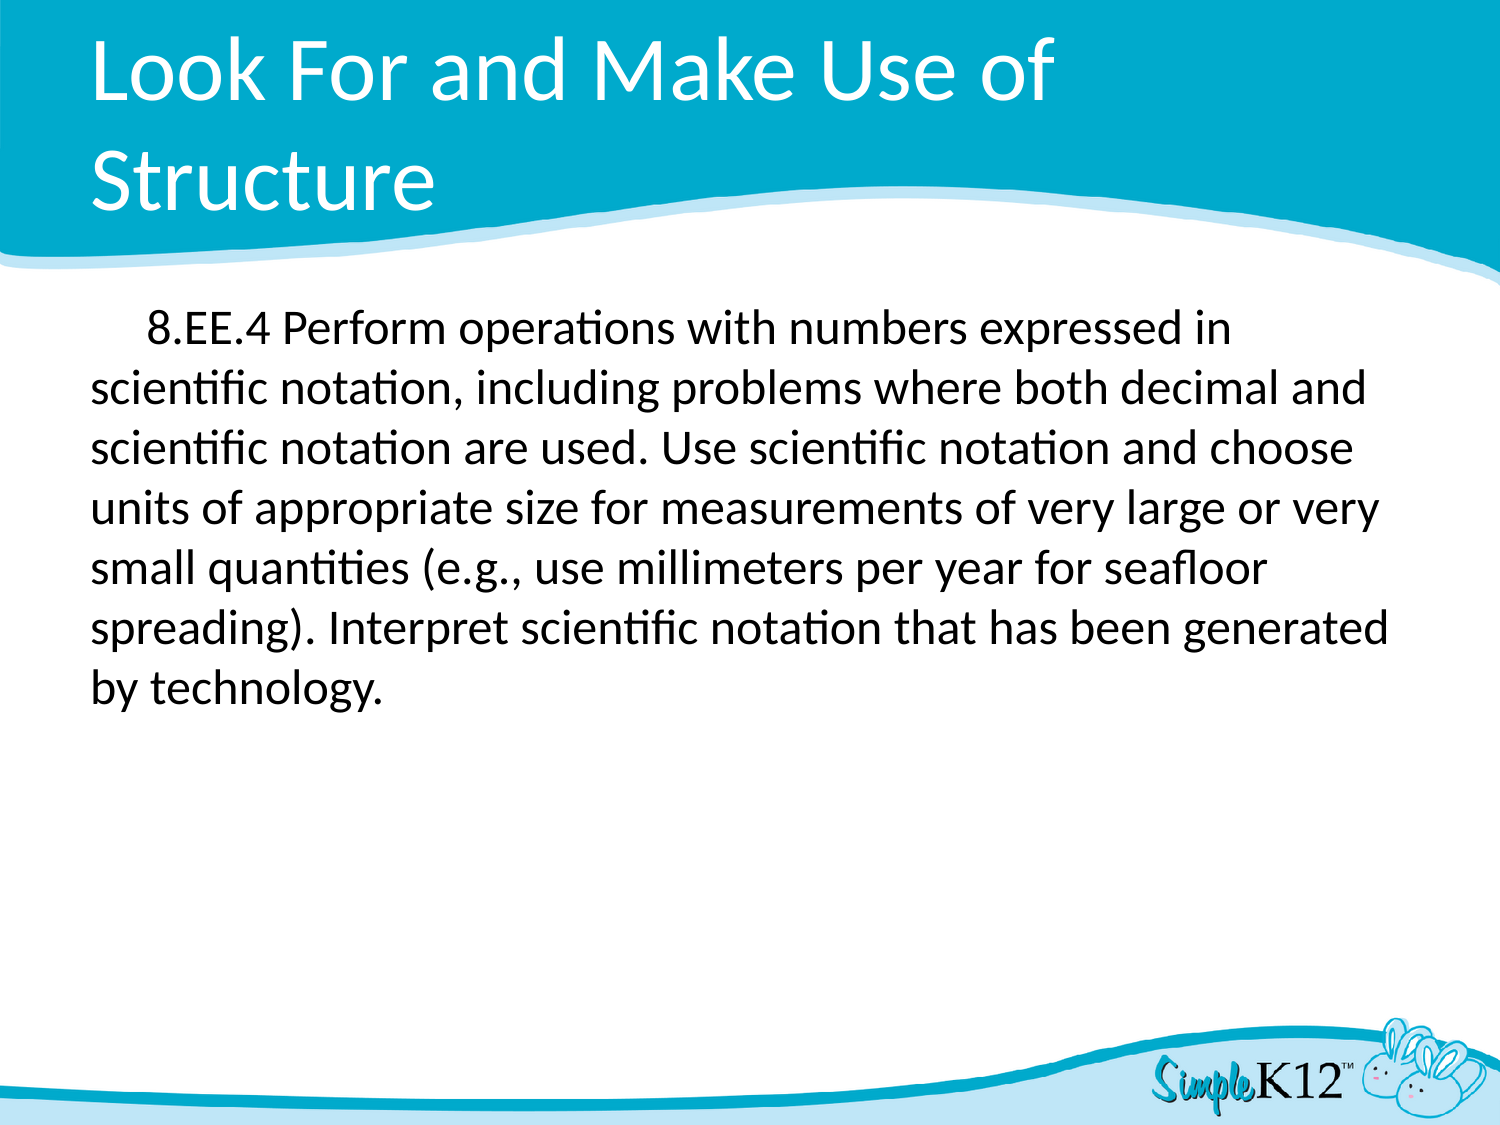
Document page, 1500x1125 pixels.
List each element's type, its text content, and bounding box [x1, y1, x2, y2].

title Look For and Make Use of Structure [75, 0, 1275, 244]
list 8.EE.4 Perform operations with numbers expressed in scientific notation, including problems where both decimal and scientific notation are used. Use scientific notation and choose units of appropriate size for measurements of very large or very small quantities (e.g., use millimeters per year for seafloor spreading). Interpret scientific notation that has been generated by technology. [75, 279, 1425, 948]
picture [0, 0, 1500, 1125]
